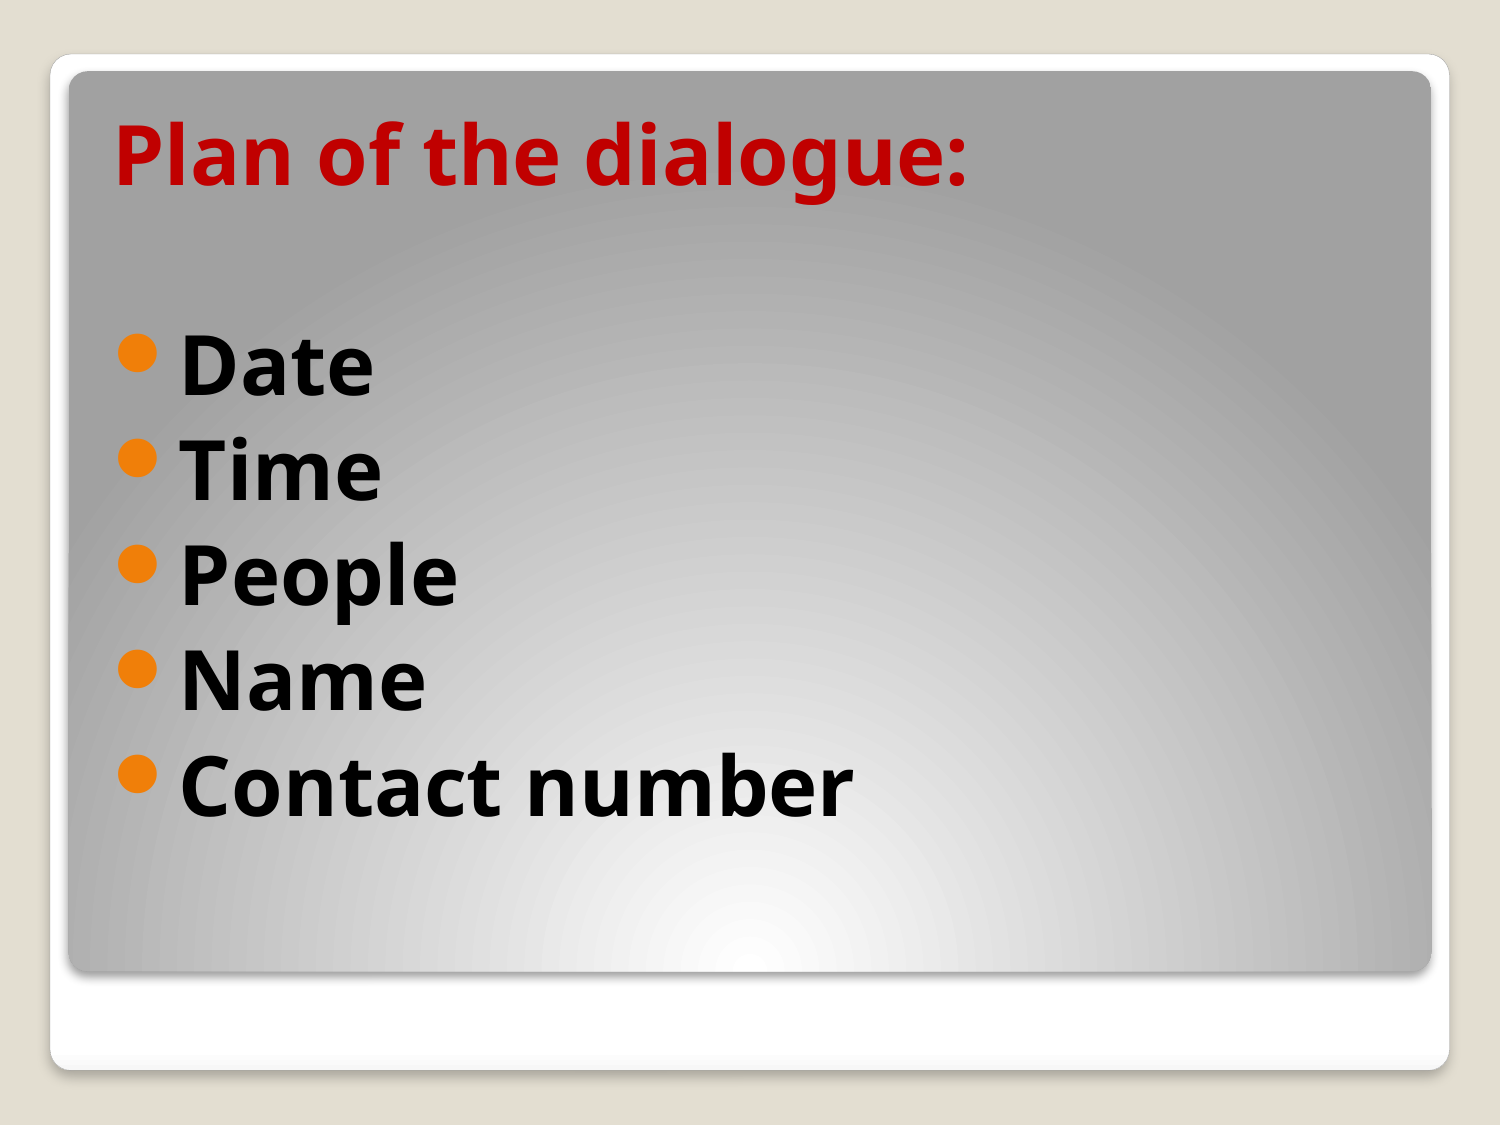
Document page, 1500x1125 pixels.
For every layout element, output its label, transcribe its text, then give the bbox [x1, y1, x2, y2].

list Plan of the dialogue: Date Time People Name Contact number [82, 86, 1425, 1079]
